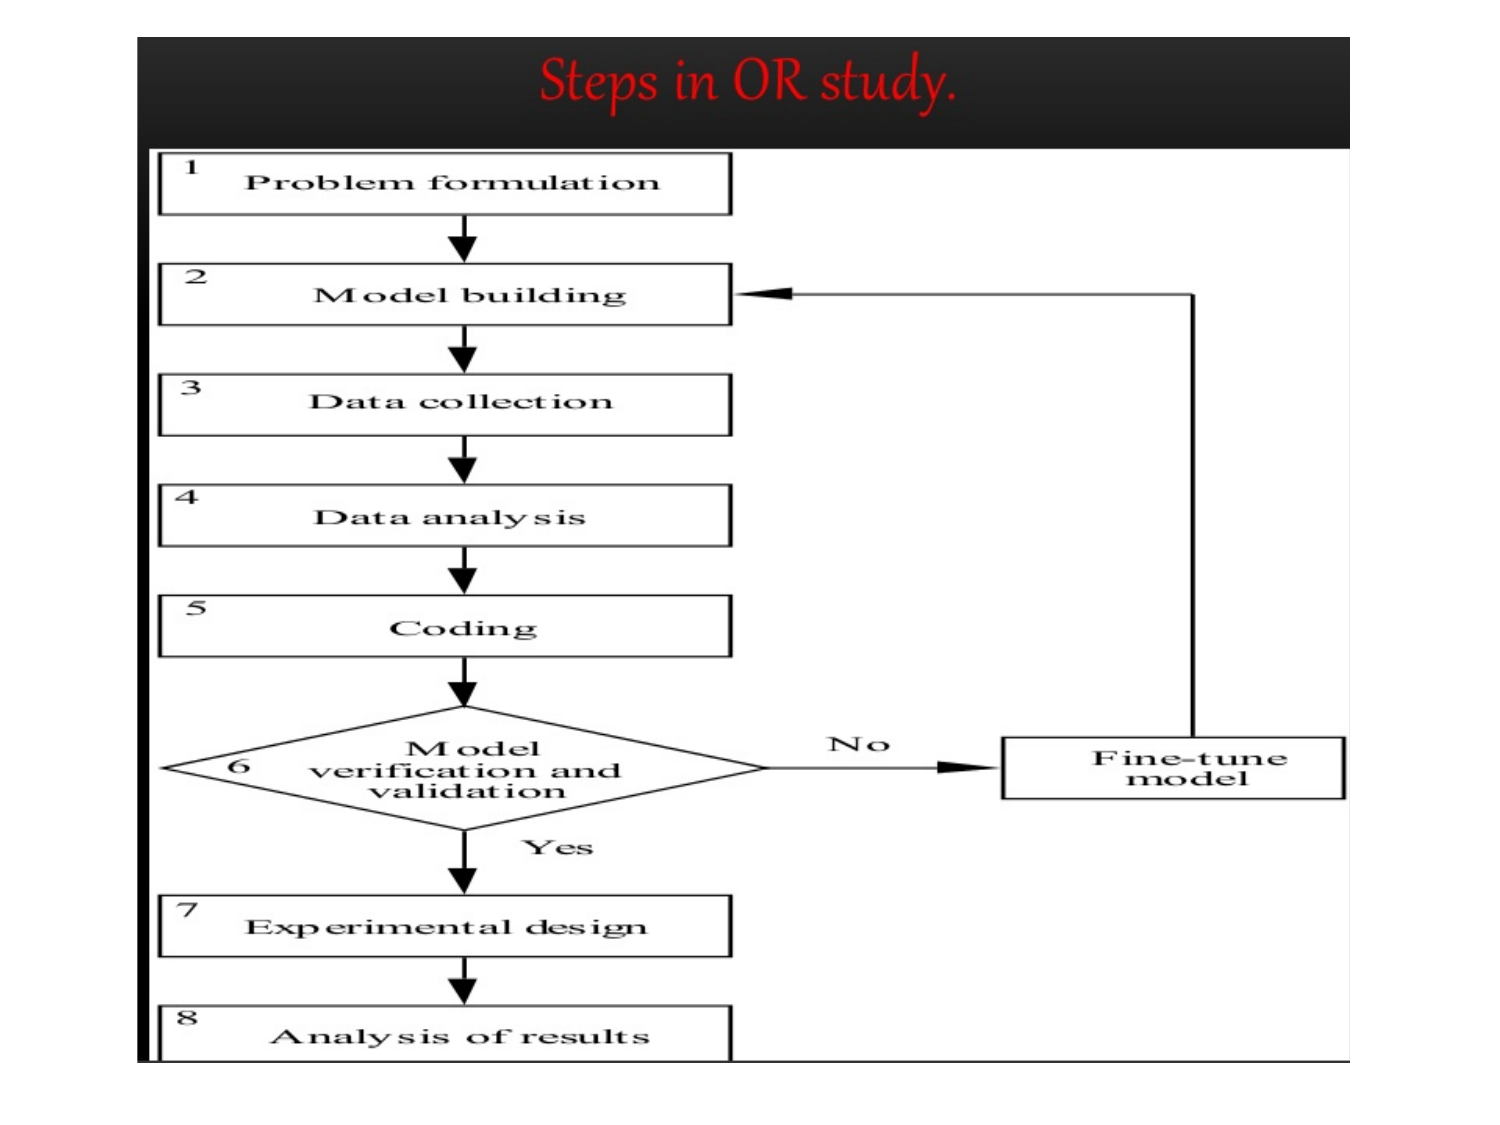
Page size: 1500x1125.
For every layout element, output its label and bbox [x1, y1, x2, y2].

picture [137, 37, 1351, 1063]
